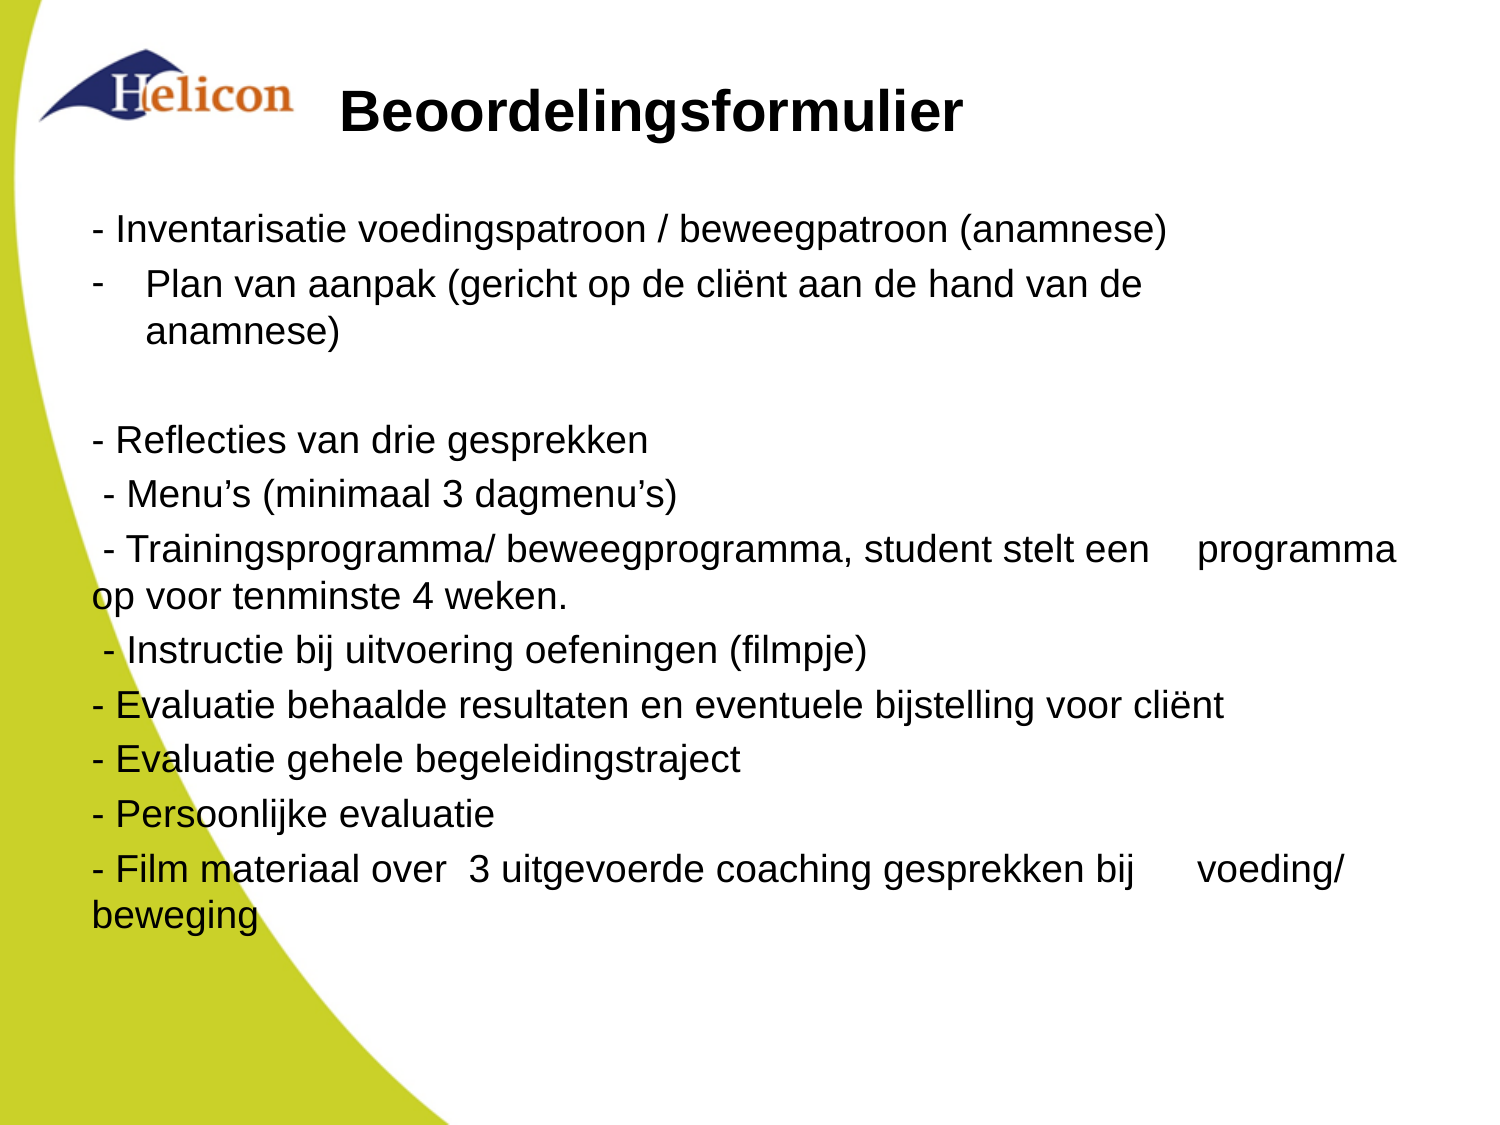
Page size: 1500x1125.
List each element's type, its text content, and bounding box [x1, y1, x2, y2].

list - Inventarisatie voedingspatroon / beweegpatroon (anamnese) Plan van aanpak (gericht op de cliënt aan de hand van de anamnese) - Reflecties van drie gesprekken - Menu’s (minimaal 3 dagmenu’s) - Trainingsprogramma/ beweegprogramma, student stelt een programma op voor tenminste 4 weken. - Instructie bij uitvoering oefeningen (filmpje) - Evaluatie behaalde resultaten en eventuele bijstelling voor cliënt - Evaluatie gehele begeleidingstraject - Persoonlijke evaluatie - Film materiaal over 3 uitgevoerde coaching gesprekken bij voeding/ beweging [76, 196, 1425, 1005]
picture [0, 0, 1500, 1125]
title Beoordelingsformulier [324, 54, 1415, 161]
